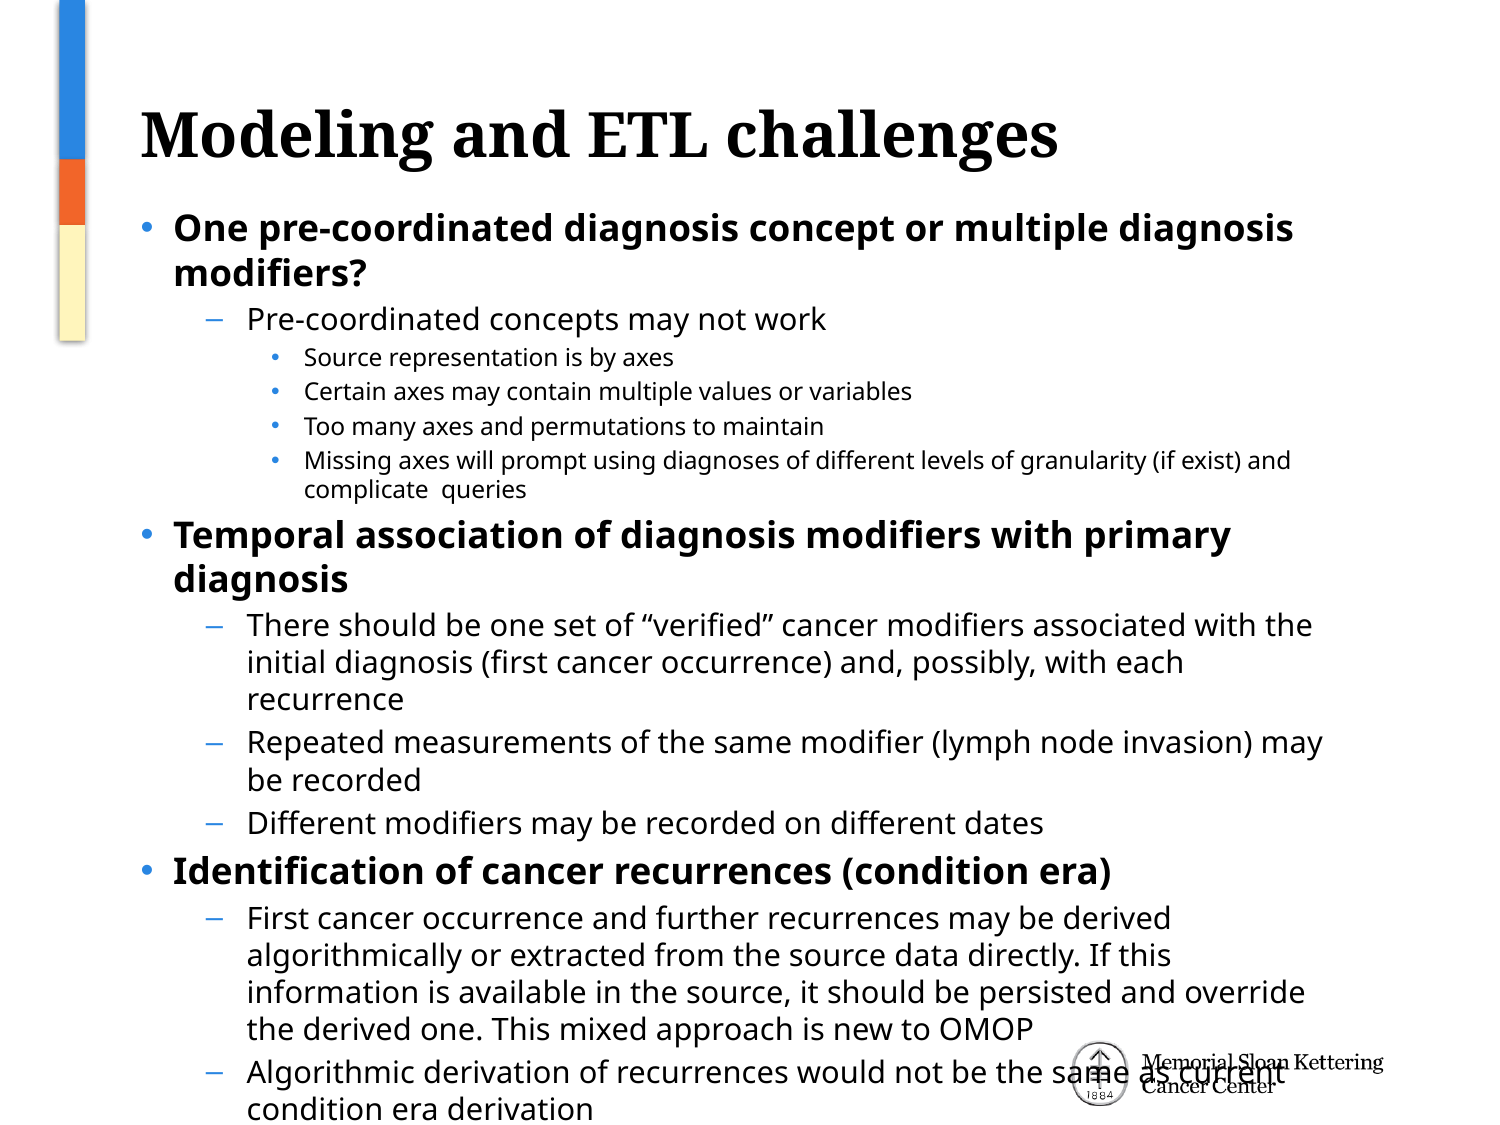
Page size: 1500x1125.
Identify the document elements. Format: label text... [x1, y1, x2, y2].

list One pre-coordinated diagnosis concept or multiple diagnosis modifiers? Pre-coordinated concepts may not work Source representation is by axes Certain axes may contain multiple values or variables Too many axes and permutations to maintain Missing axes will prompt using diagnoses of different levels of granularity (if exist) and complicate queries Temporal association of diagnosis modifiers with primary diagnosis There should be one set of “verified” cancer modifiers associated with the initial diagnosis (first cancer occurrence) and, possibly, with each recurrence Repeated measurements of the same modifier (lymph node invasion) may be recorded Different modifiers may be recorded on different dates Identification of cancer recurrences (condition era) First cancer occurrence and further recurrences may be derived algorithmically or extracted from the source data directly. If this information is available in the source, it should be persisted and override the derived one. This mixed approach is new to OMOP Algorithmic derivation of recurrences would not be the same as current condition era derivation [125, 197, 1365, 1125]
title Modeling and ETL challenges [125, 48, 1386, 178]
